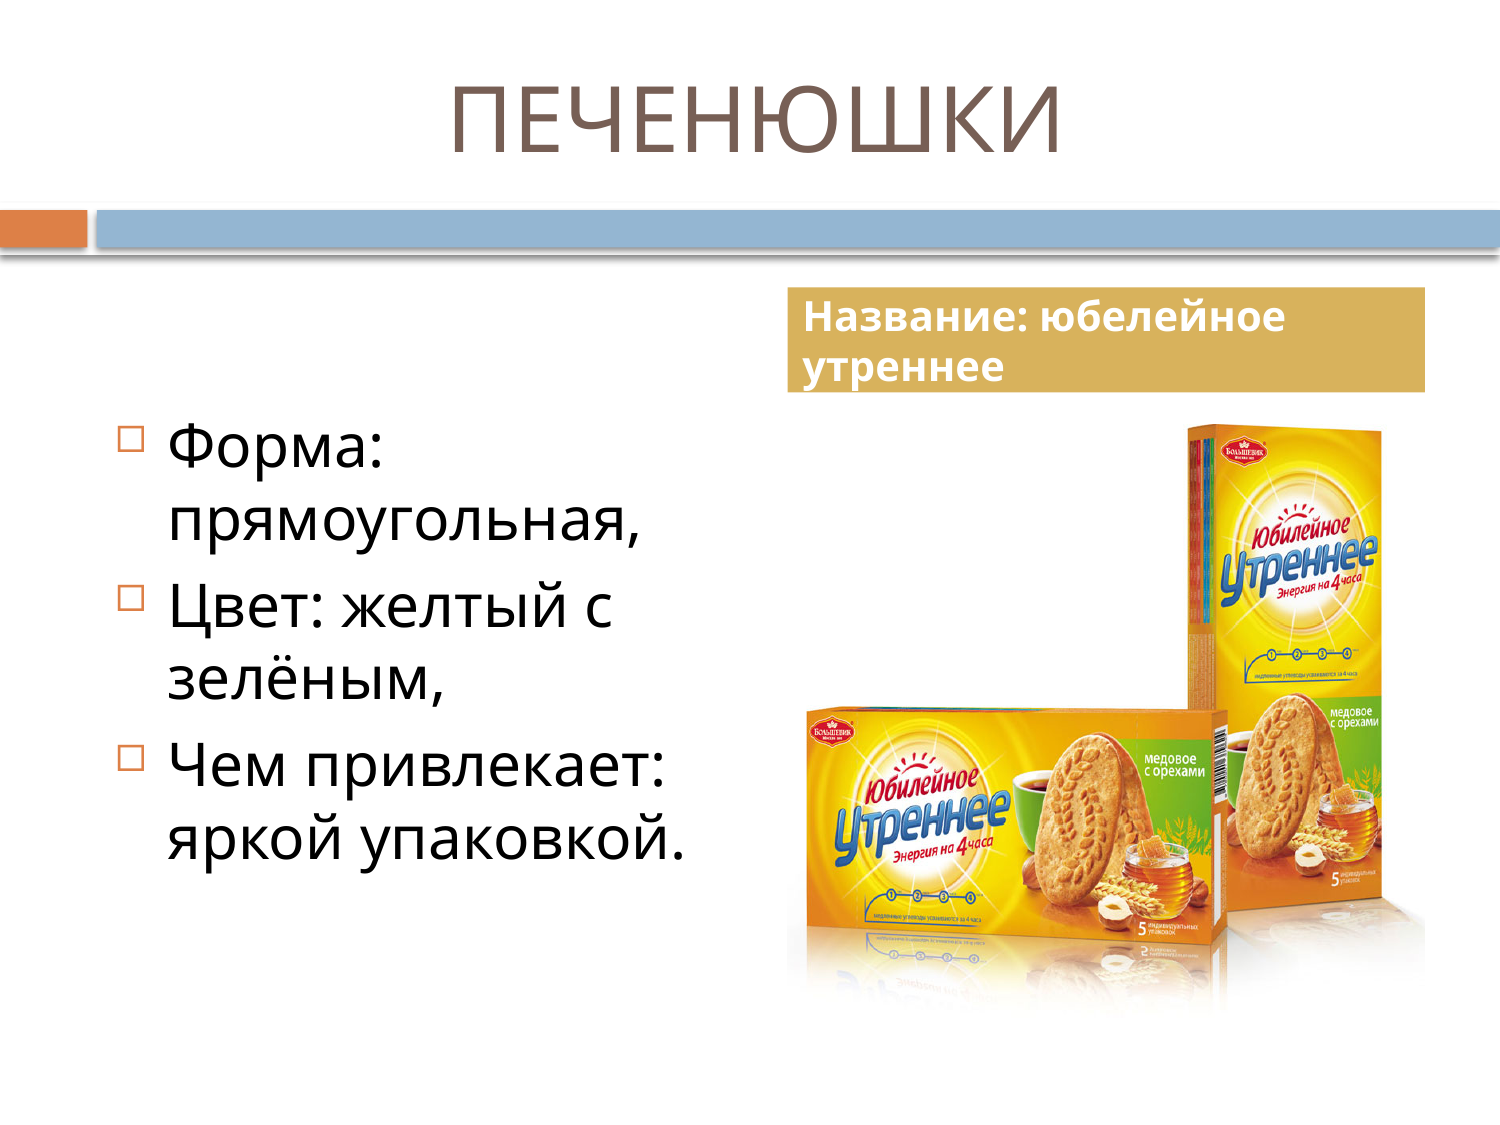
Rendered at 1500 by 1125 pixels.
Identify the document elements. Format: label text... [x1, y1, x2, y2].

list Форма: прямоугольная, Цвет: желтый с зелёным, Чем привлекает: яркой упаковкой. [99, 399, 738, 988]
title ПЕЧЕНЮШКИ [87, 44, 1425, 188]
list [787, 424, 1426, 1026]
list Название: юбелейное утреннее [787, 287, 1425, 393]
